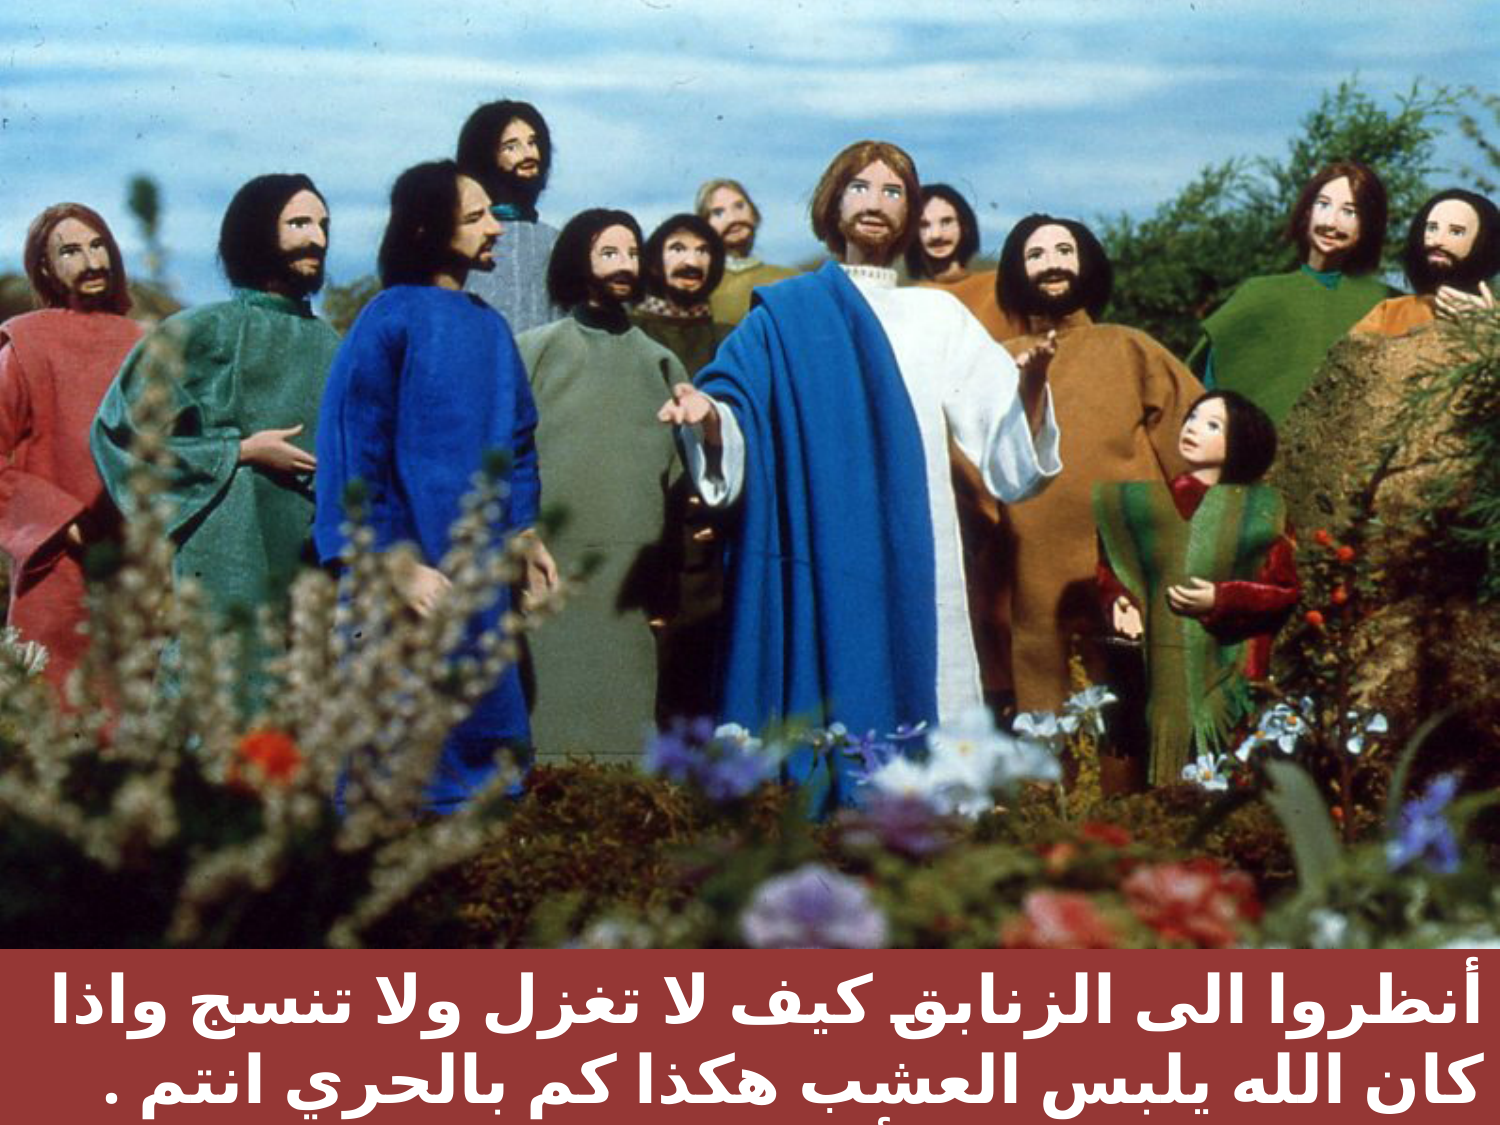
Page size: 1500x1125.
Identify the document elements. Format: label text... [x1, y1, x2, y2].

text_box أنظروا الى الزنابق كيف لا تغزل ولا تنسج واذا كان الله يلبس العشب هكذا كم بالحري انتم . اطلبوا ملكوت الله أولا وكل شيء يزاد لكم. [0, 956, 1500, 1125]
picture [0, 0, 1500, 950]
